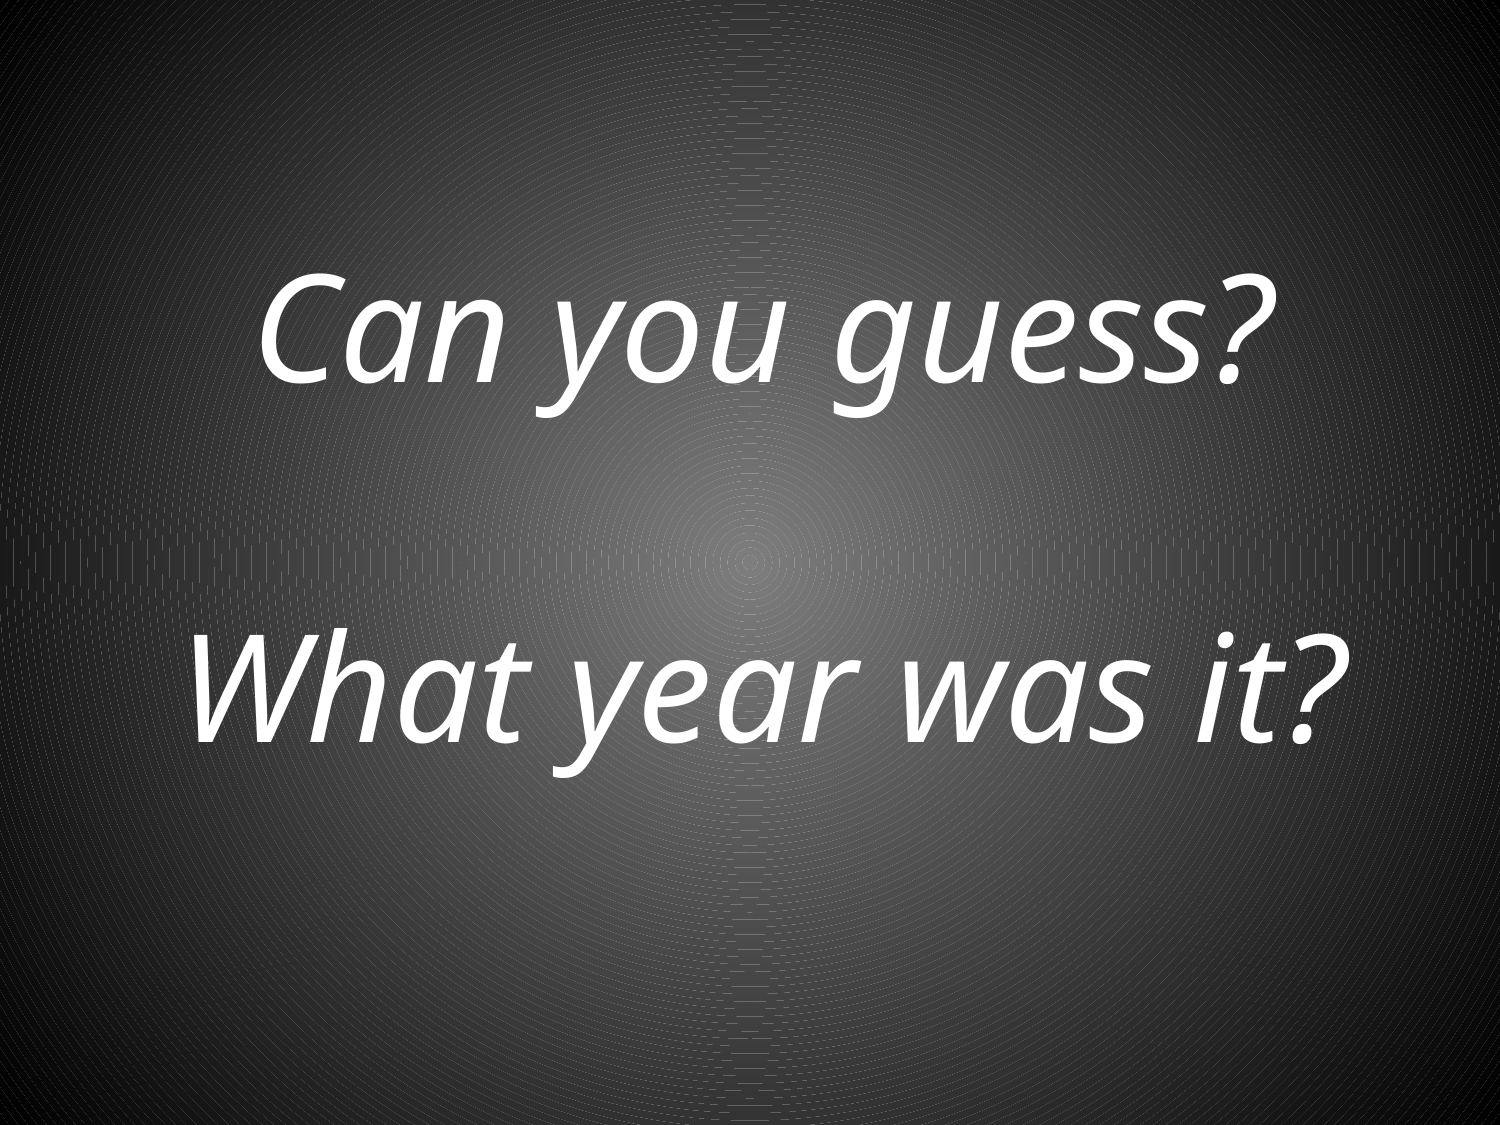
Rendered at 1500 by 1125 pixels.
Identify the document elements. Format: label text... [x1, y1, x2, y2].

text_box Can you guess? What year was it? [99, 224, 1425, 780]
